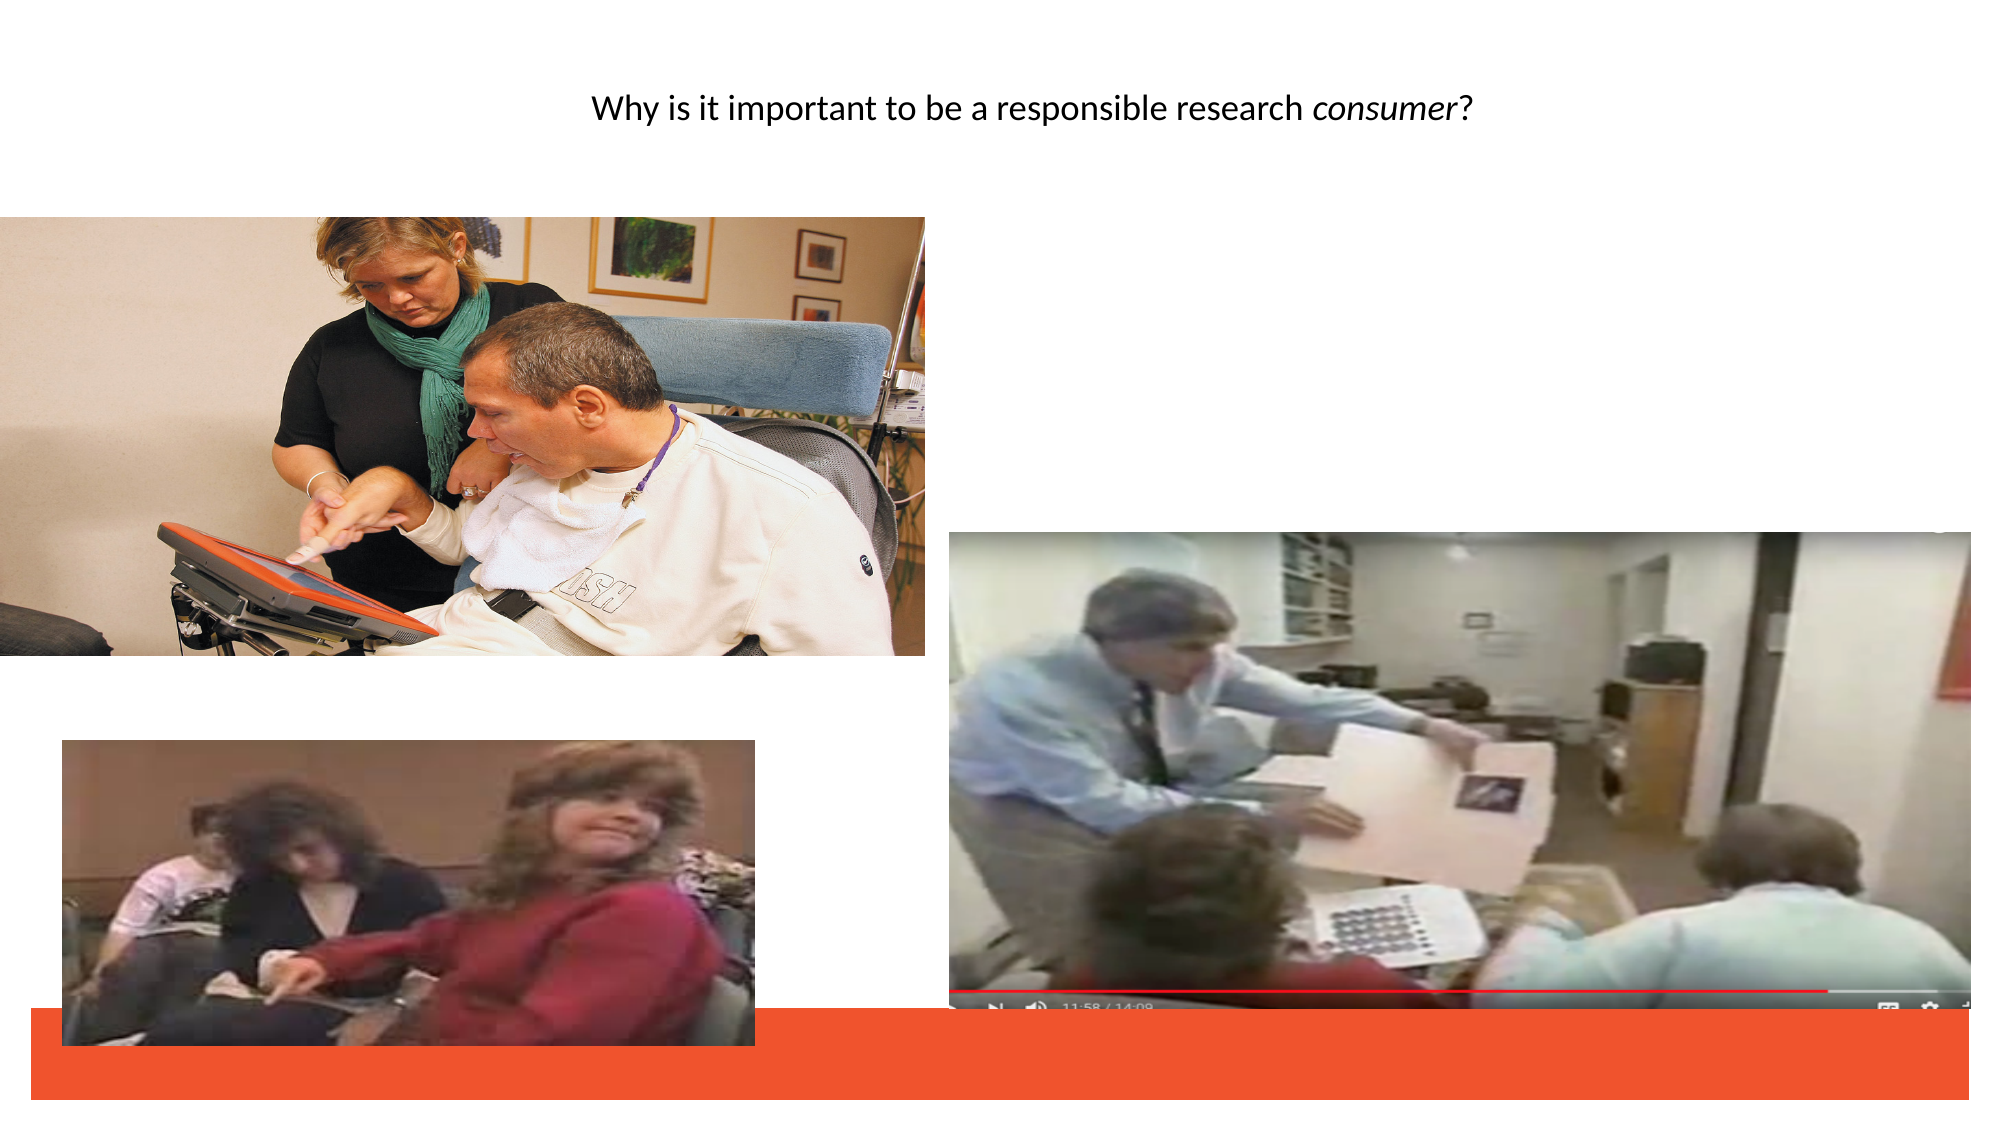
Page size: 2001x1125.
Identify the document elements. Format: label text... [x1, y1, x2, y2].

picture [62, 740, 755, 1046]
picture [0, 216, 925, 656]
picture [948, 532, 1971, 1010]
title Why is it important to be a responsible research consumer? [116, 76, 1950, 177]
